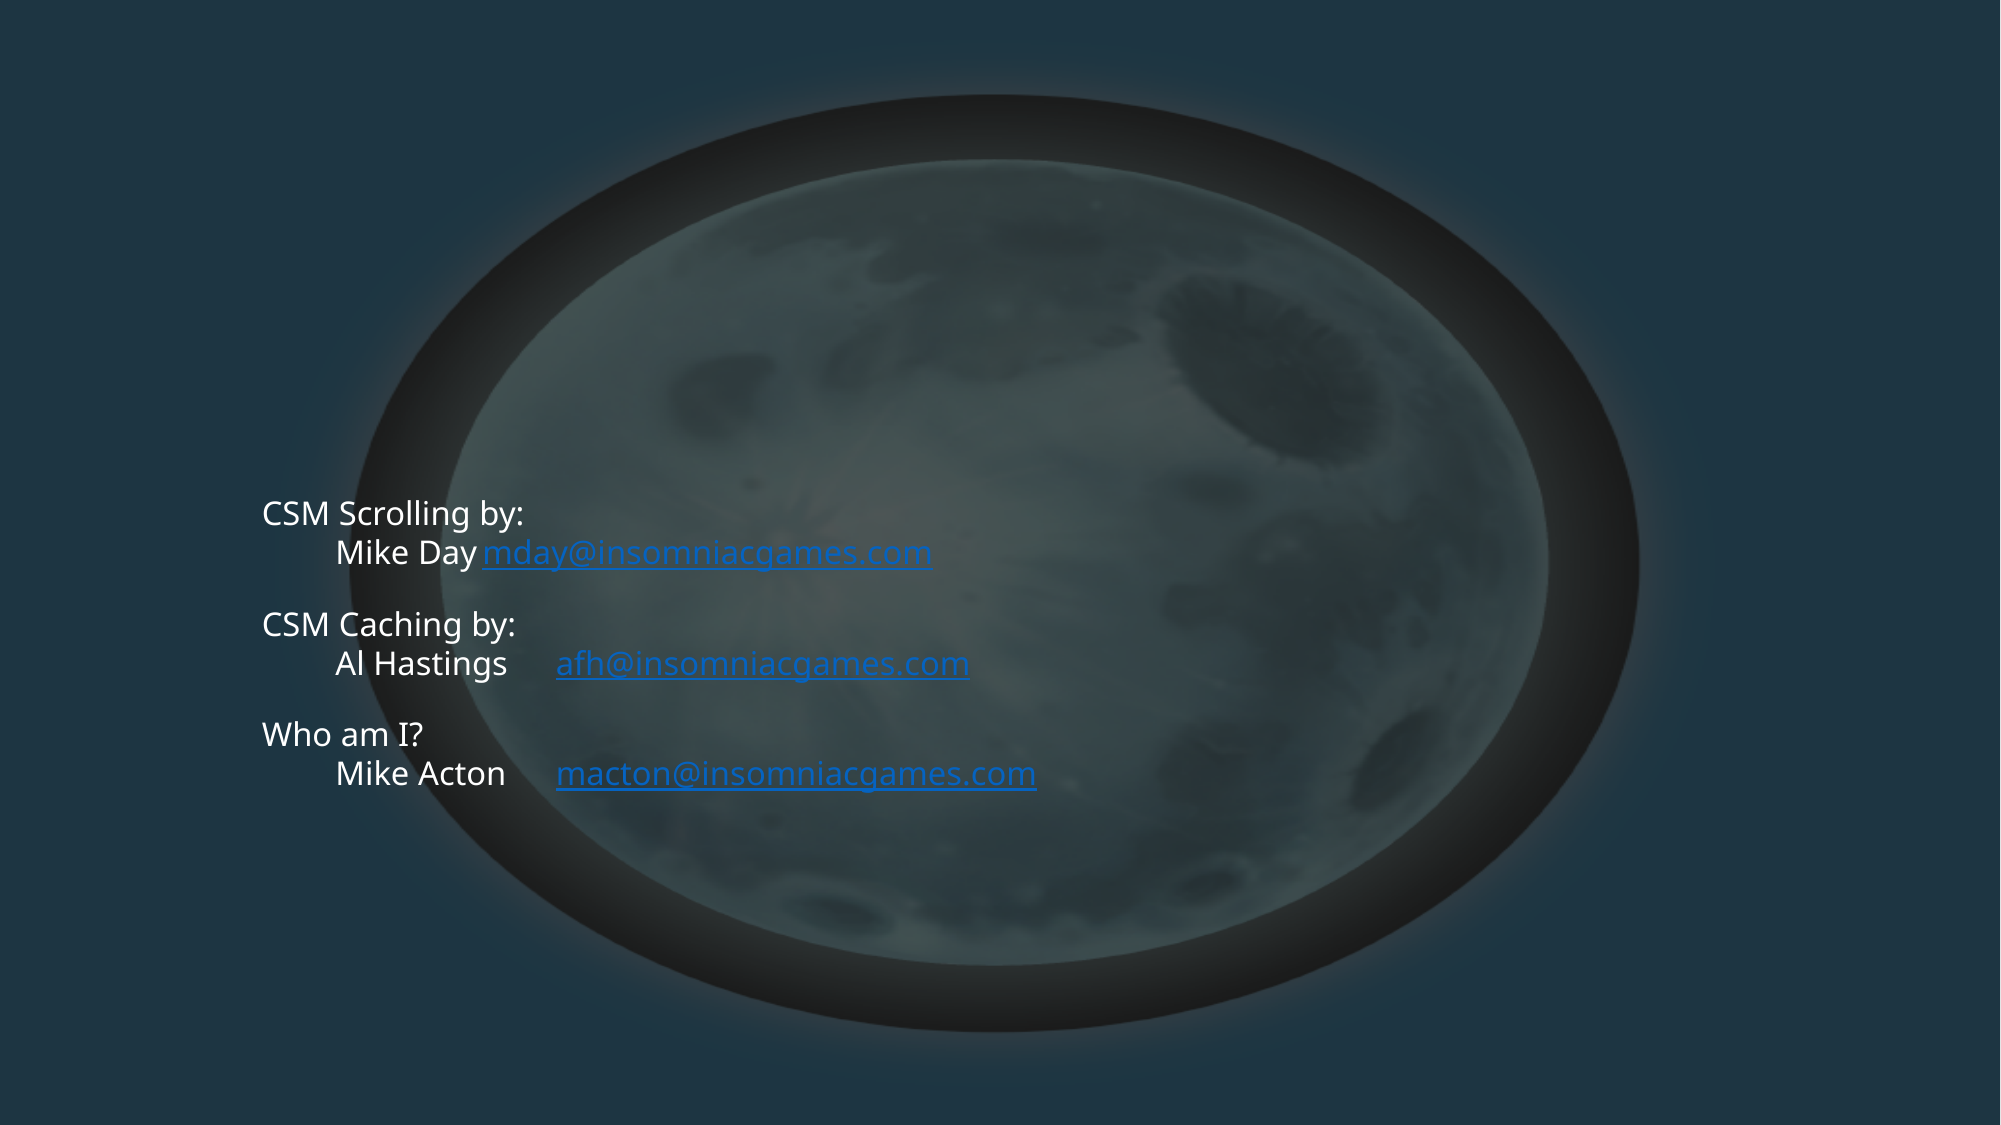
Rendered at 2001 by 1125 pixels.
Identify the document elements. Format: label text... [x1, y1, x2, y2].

picture [0, 0, 2001, 1125]
title CSM Scrolling by: Mike Day mday@insomniacgames.com CSM Caching by: Al Hastings afh@insomniacgames.com Who am I? Mike Acton macton@insomniacgames.com [246, 448, 1747, 841]
